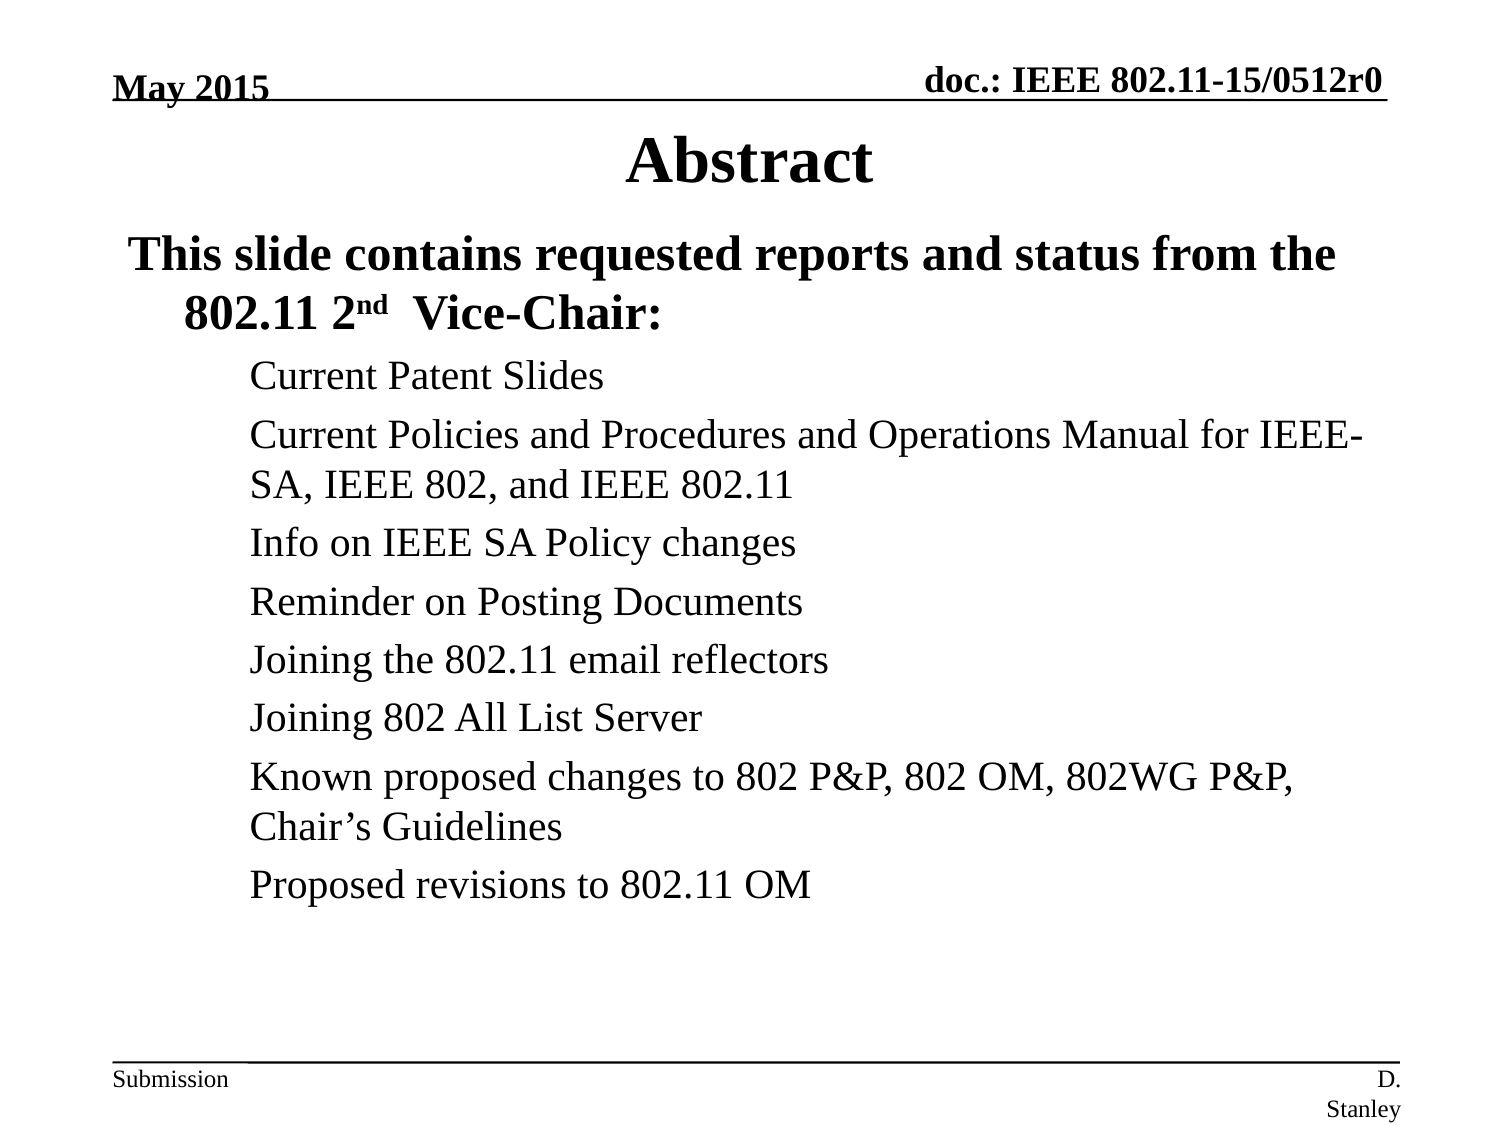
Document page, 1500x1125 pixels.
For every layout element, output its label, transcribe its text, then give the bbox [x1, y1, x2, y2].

title Abstract [112, 112, 1388, 201]
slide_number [112, 62, 401, 109]
footer D. Stanley Aruba Networks [1324, 1061, 1402, 1093]
list This slide contains requested reports and status from the 802.11 2nd Vice-Chair: Current Patent Slides Current Policies and Procedures and Operations Manual for IEEE-SA, IEEE 802, and IEEE 802.11 Info on IEEE SA Policy changes Reminder on Posting Documents Joining the 802.11 email reflectors Joining 802 All List Server Known proposed changes to 802 P&P, 802 OM, 802WG P&P, Chair’s Guidelines Proposed revisions to 802.11 OM [112, 212, 1413, 1038]
